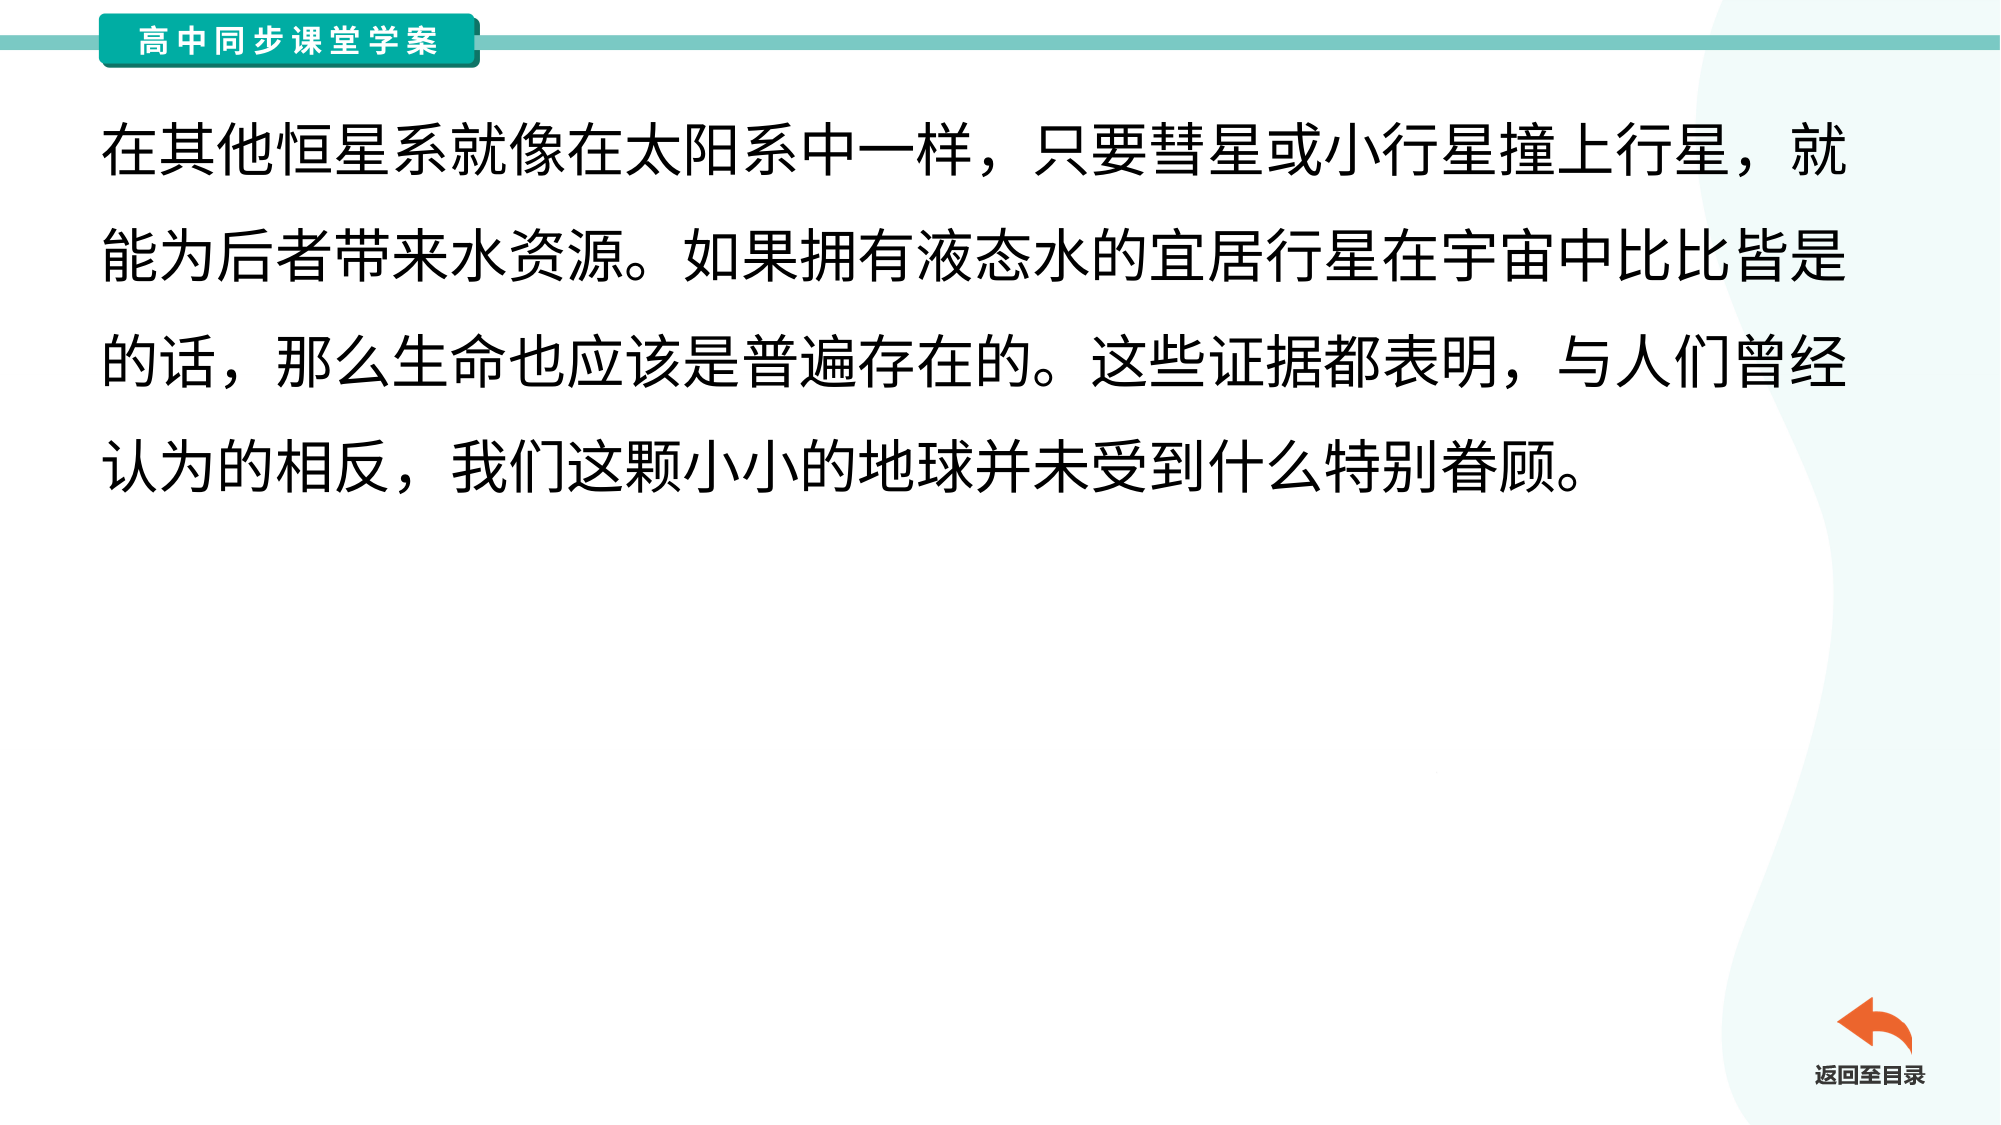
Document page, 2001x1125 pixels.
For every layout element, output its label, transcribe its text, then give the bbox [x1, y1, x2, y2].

text_box 在其他恒星系就像在太阳系中一样，只要彗星或小行星撞上行星，就 能为后者带来水资源。如果拥有液态水的宜居行星在宇宙中比比皆是 的话，那么生命也应该是普遍存在的。这些证据都表明，与人们曾经 认为的相反，我们这颗小小的地球并未受到什么特别眷顾。#1.5.2 [100, 76, 1899, 487]
picture [0, 0, 2000, 1125]
